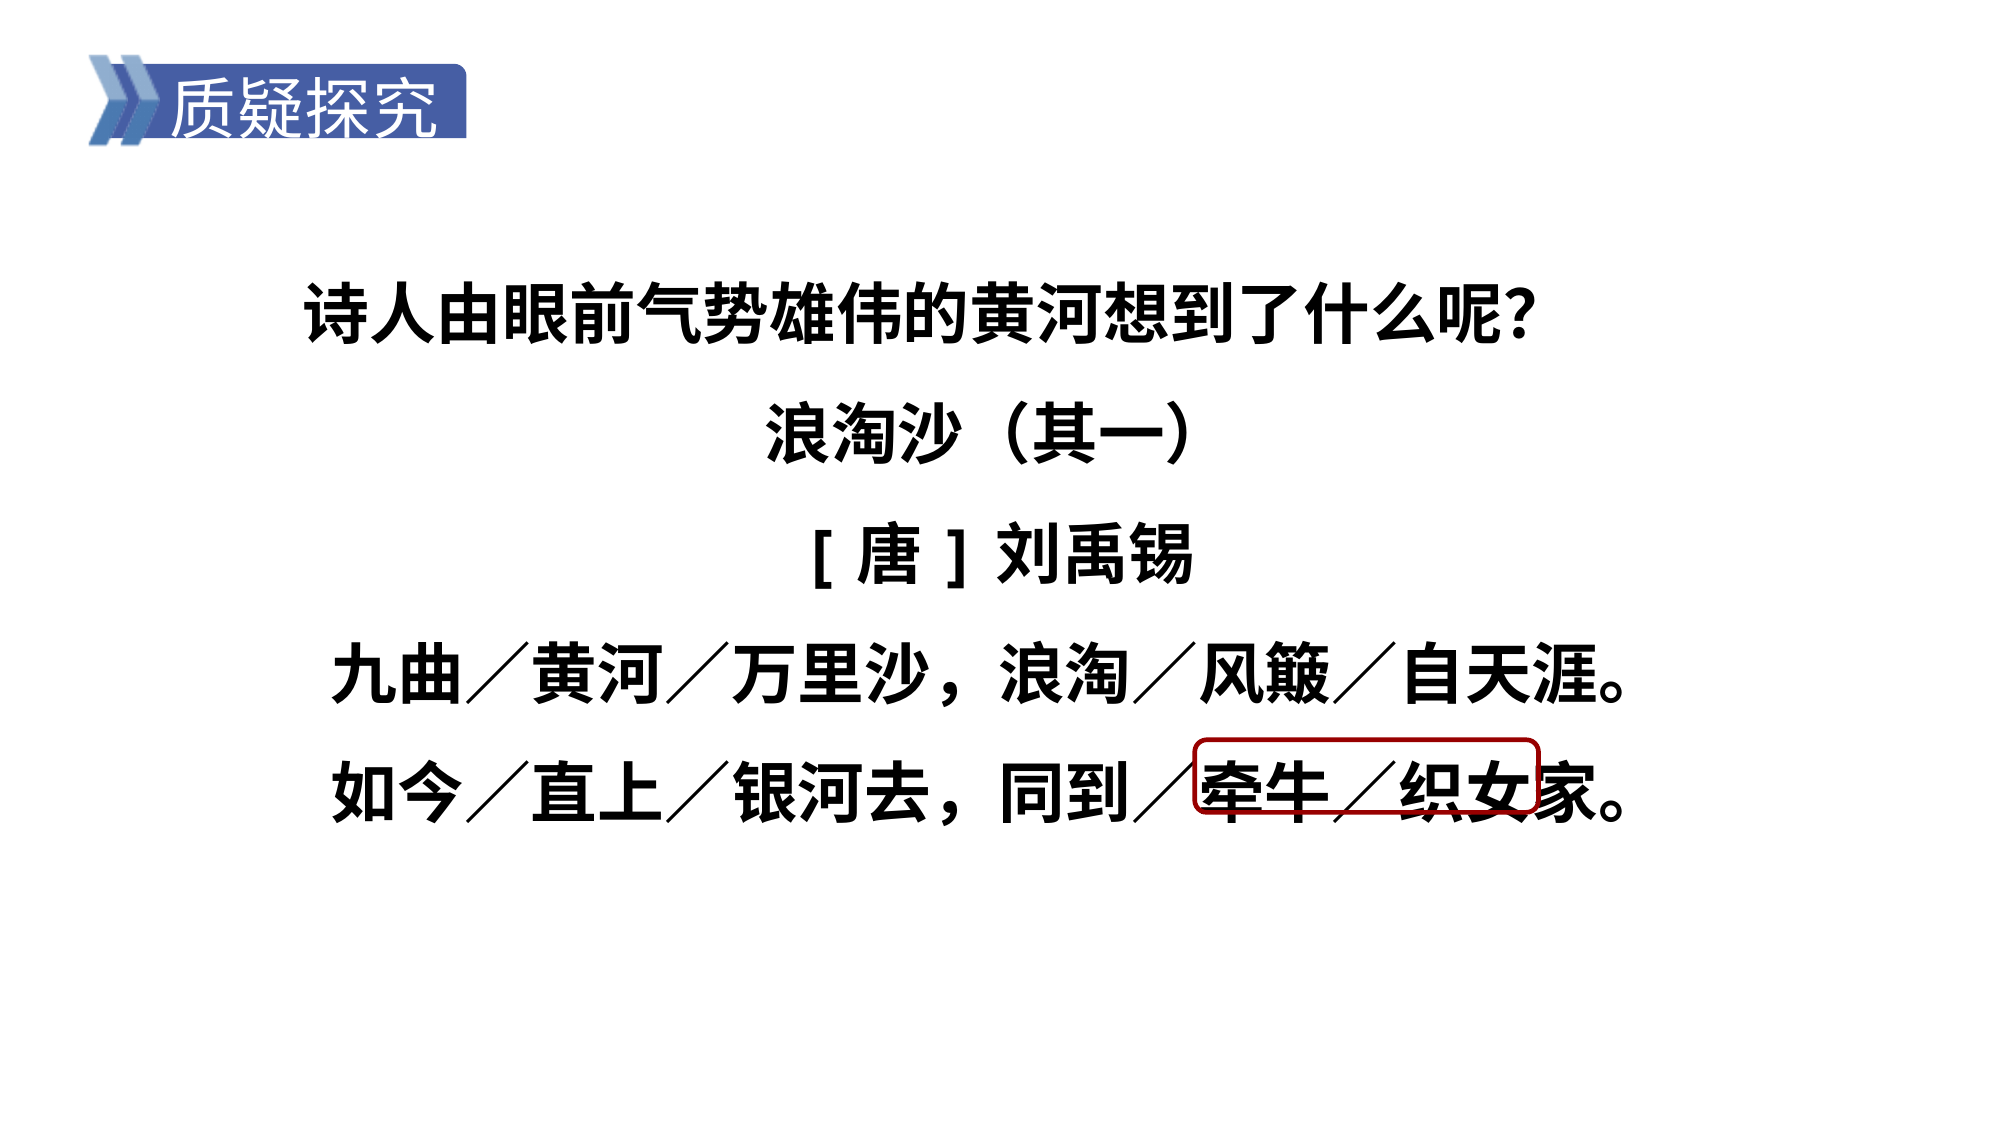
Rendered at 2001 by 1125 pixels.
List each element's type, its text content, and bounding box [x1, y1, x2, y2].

text_box [1193, 738, 1540, 814]
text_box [87, 43, 467, 156]
text_box 诗人由眼前气势雄伟的黄河想到了什么呢？ 浪淘沙（其一） [唐]刘禹锡 九曲／黄河／万里沙，浪淘／风簸／自天涯。 如今／直上／银河去，同到／牵牛／织女家。 [287, 224, 1709, 839]
